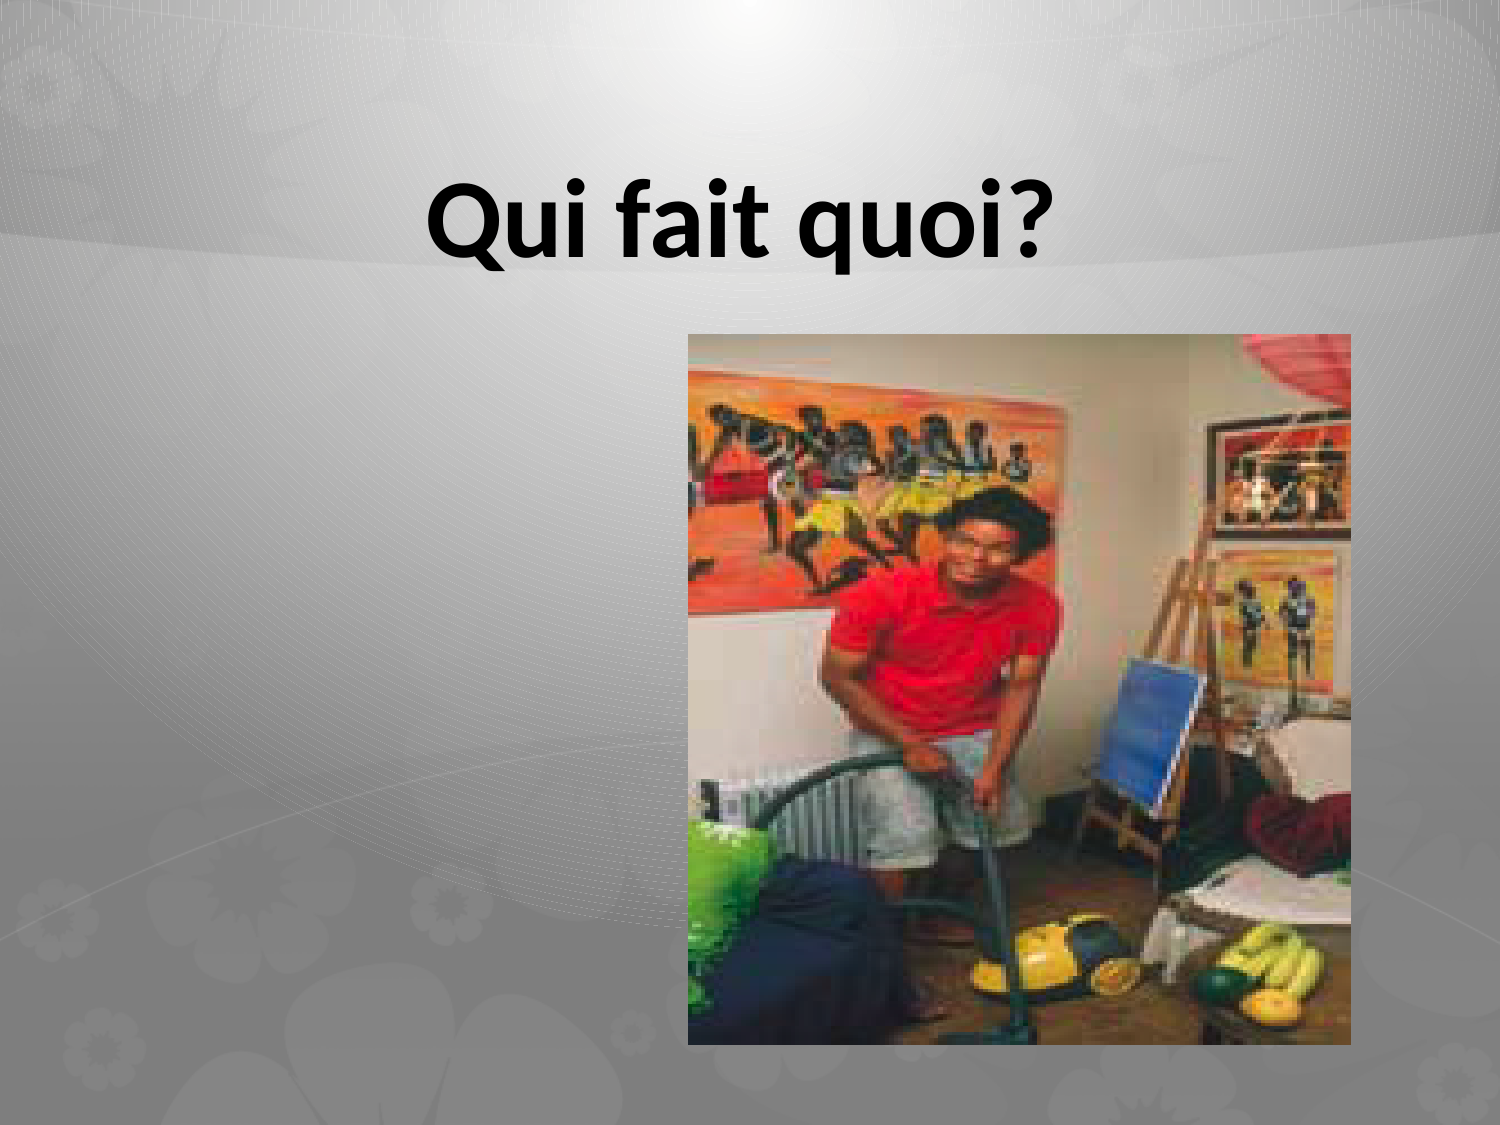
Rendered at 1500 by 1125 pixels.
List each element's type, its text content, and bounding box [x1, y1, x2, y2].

picture [0, 0, 1500, 1125]
title Qui fait quoi? [132, 88, 1377, 291]
